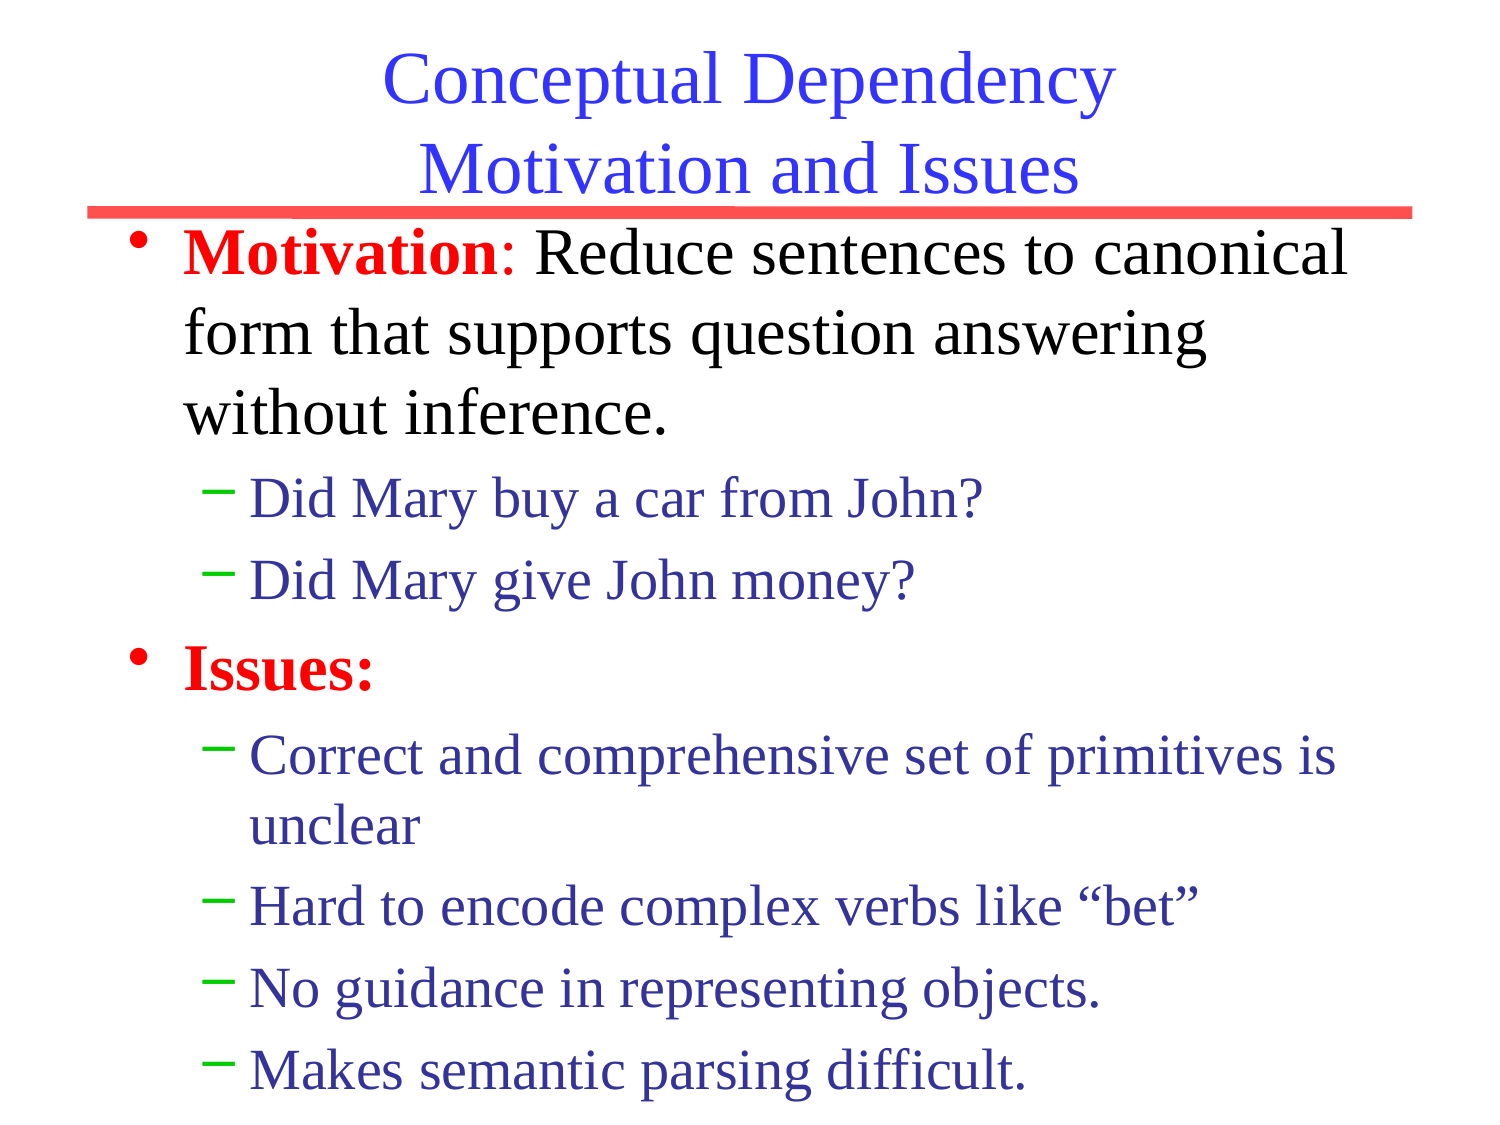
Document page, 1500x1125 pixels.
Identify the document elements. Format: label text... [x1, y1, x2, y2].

list Motivation: Reduce sentences to canonical form that supports question answering without inference. Did Mary buy a car from John? Did Mary give John money? Issues: Correct and comprehensive set of primitives is unclear Hard to encode complex verbs like “bet” No guidance in representing objects. Makes semantic parsing difficult. Only eliminates some kinds of inference. Does Mary own a Prius? Does John own a Prius? [112, 199, 1422, 1013]
title Conceptual Dependency Motivation and Issues [112, 37, 1388, 199]
